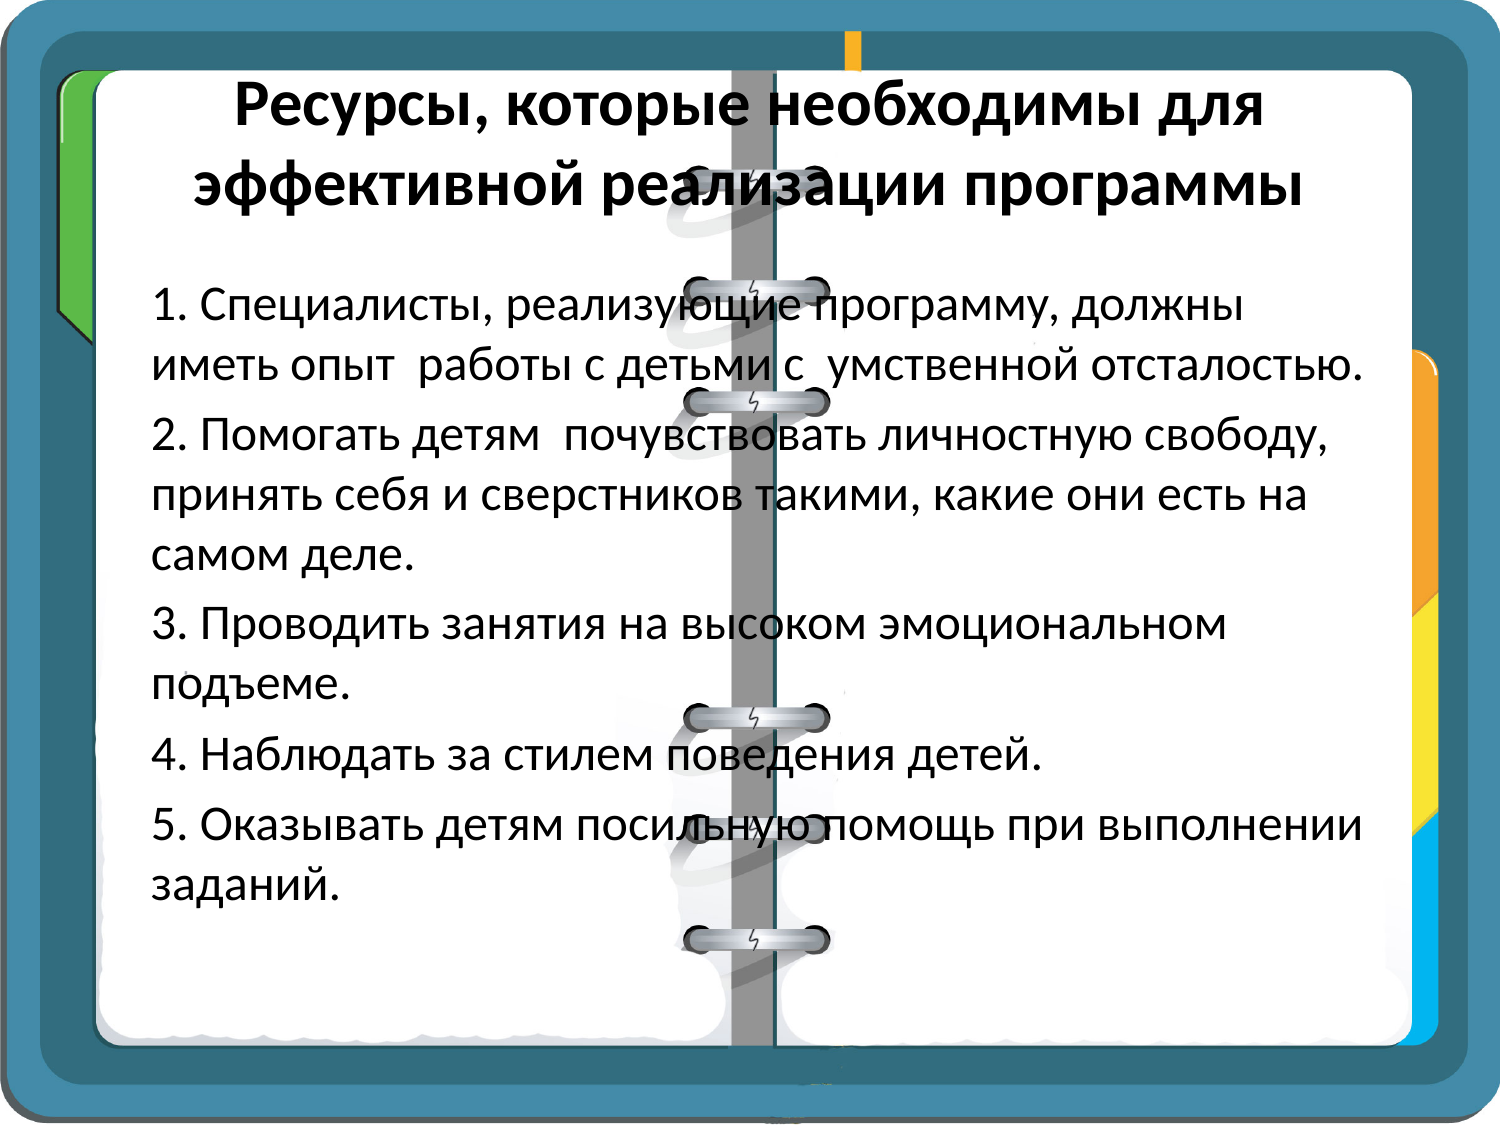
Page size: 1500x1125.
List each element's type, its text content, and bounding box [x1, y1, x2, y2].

picture [0, 0, 1500, 1125]
list 1. Специалисты, реализующие программу, должны иметь опыт работы с детьми с умственной отсталостью. 2. Помогать детям почувствовать личностную свободу, принять себя и сверстников такими, какие они есть на самом деле. 3. Проводить занятия на высоком эмоциональном подъеме. 4. Наблюдать за стилем поведения детей. 5. Оказывать детям посильную помощь при выполнении заданий. [135, 262, 1388, 1005]
title Ресурсы, которые необходимы для эффективной реализации программы [75, 45, 1425, 233]
